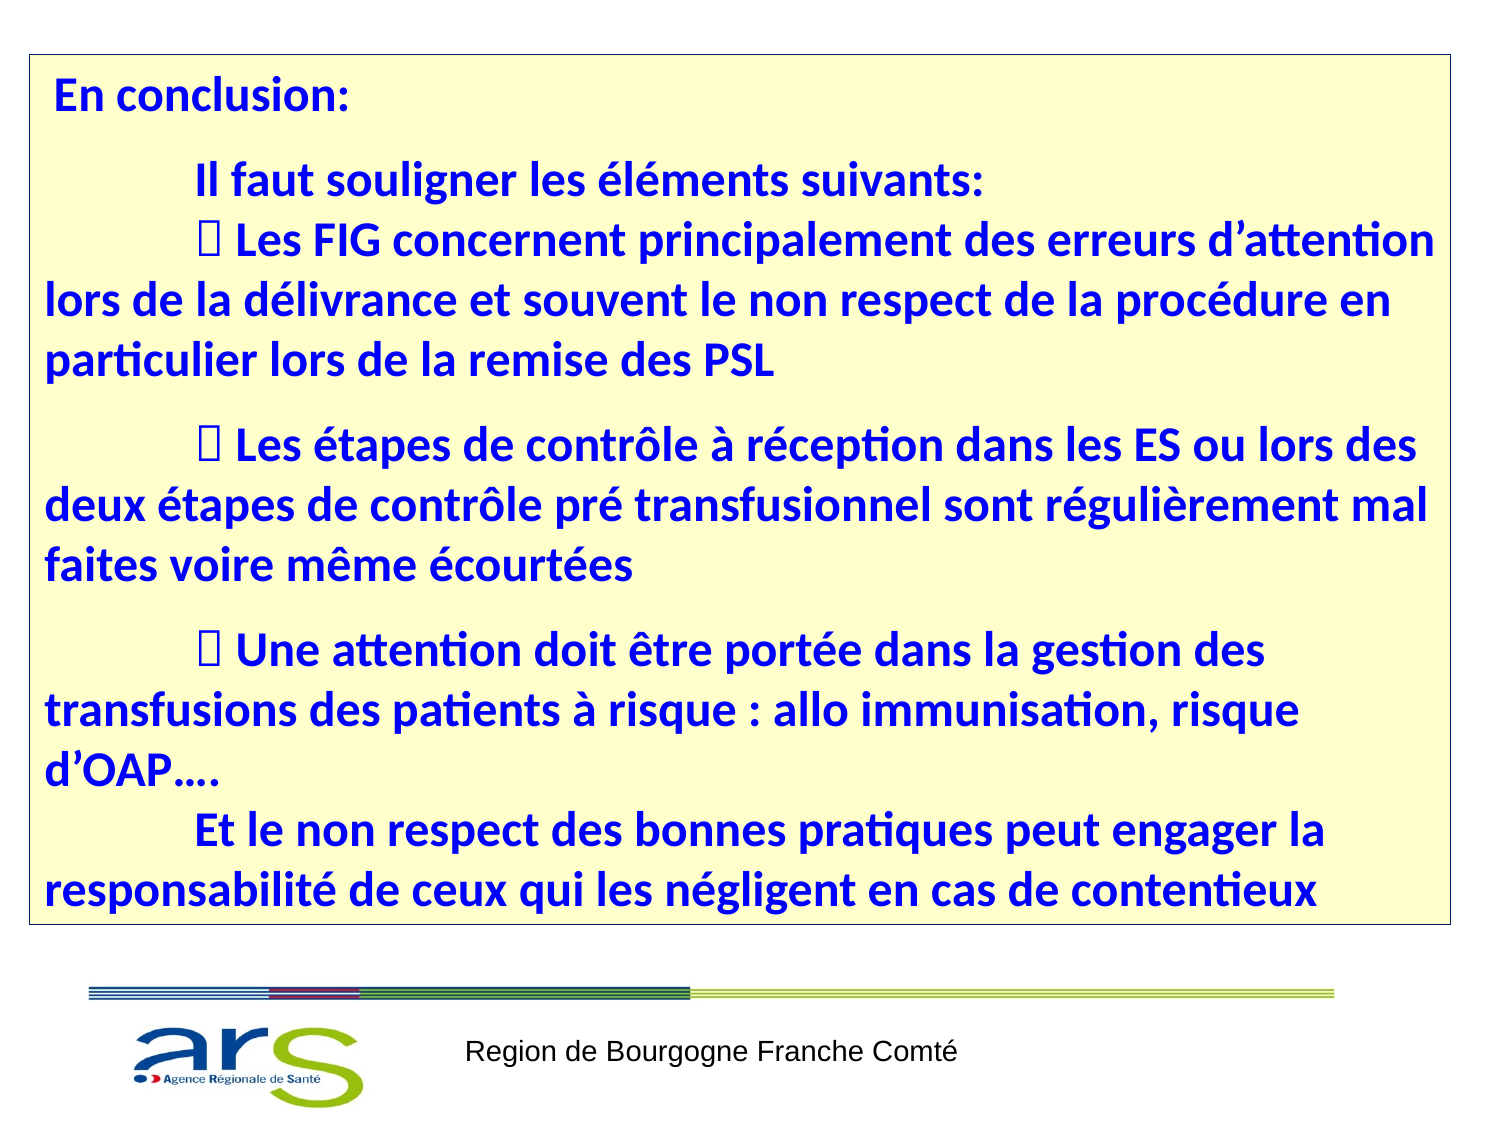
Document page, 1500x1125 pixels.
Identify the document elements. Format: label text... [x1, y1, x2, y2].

text_box En conclusion: Il faut souligner les éléments suivants:  Les FIG concernent principalement des erreurs d’attention lors de la délivrance et souvent le non respect de la procédure en particulier lors de la remise des PSL  Les étapes de contrôle à réception dans les ES ou lors des deux étapes de contrôle pré transfusionnel sont régulièrement mal faites voire même écourtées  Une attention doit être portée dans la gestion des transfusions des patients à risque : allo immunisation, risque d’OAP…. Et le non respect des bonnes pratiques peut engager la responsabilité de ceux qui les négligent en cas de contentieux [29, 54, 1451, 925]
picture [87, 958, 1335, 1125]
